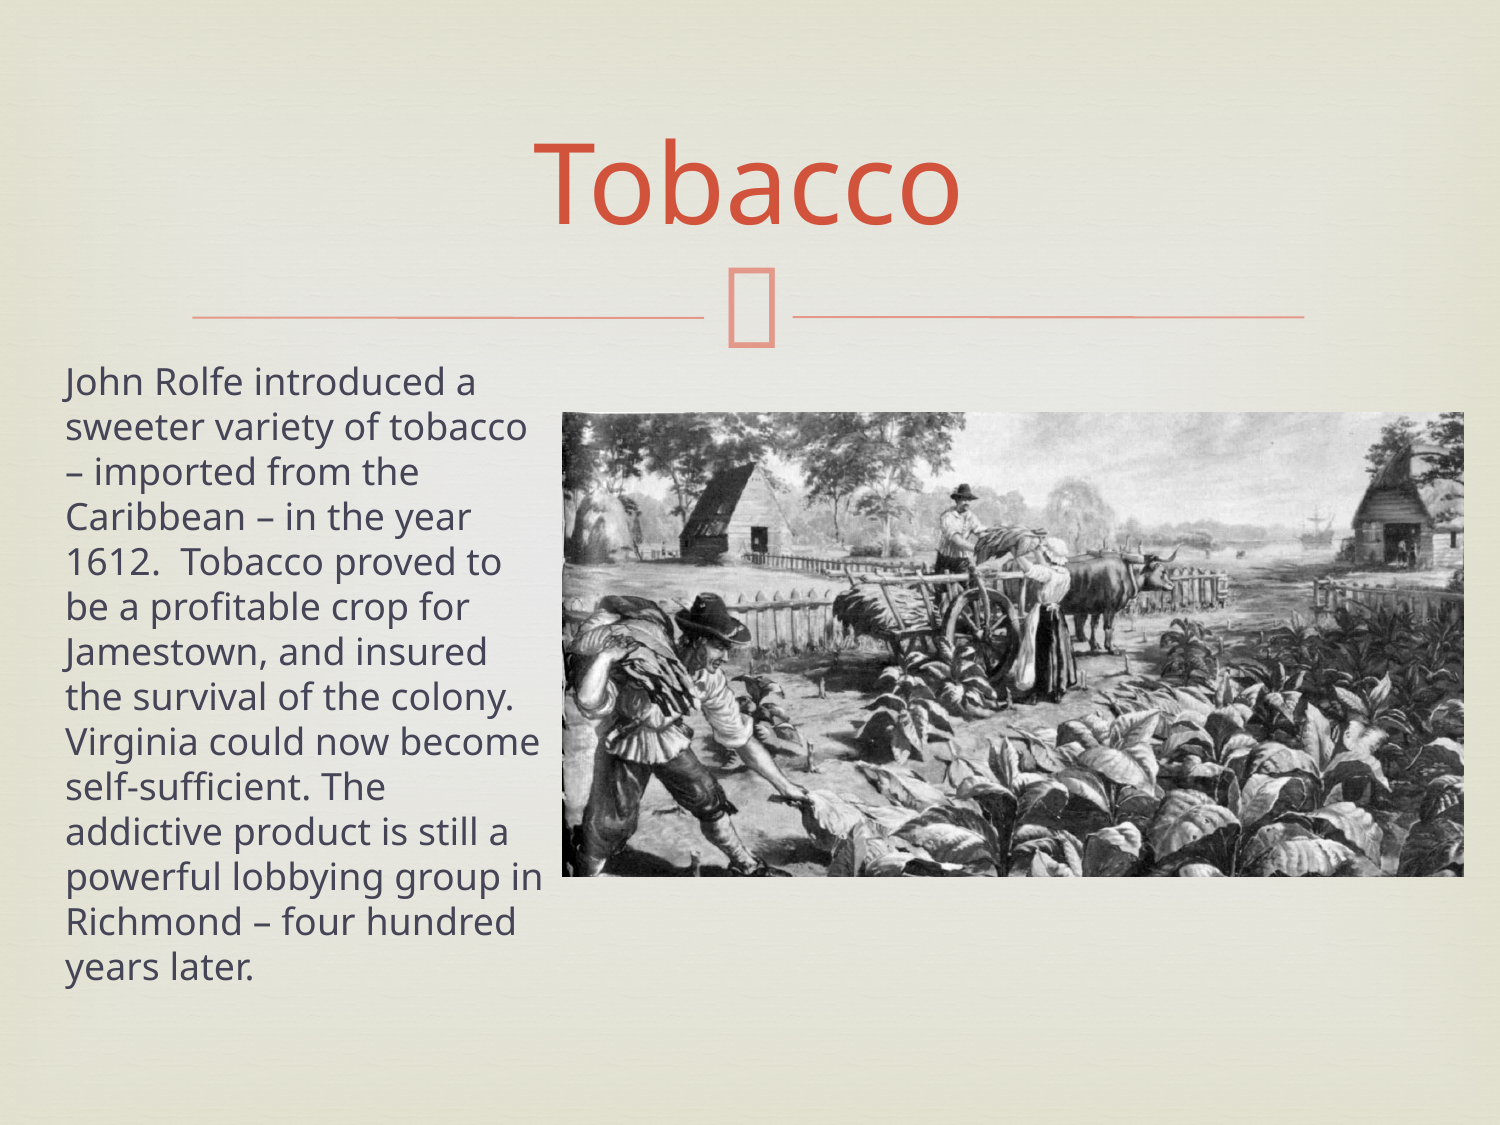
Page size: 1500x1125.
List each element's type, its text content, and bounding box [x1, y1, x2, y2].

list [561, 411, 1465, 878]
list John Rolfe introduced a sweeter variety of tobacco – imported from the Caribbean – in the year 1612. Tobacco proved to be a profitable crop for Jamestown, and insured the survival of the colony. Virginia could now become self-sufficient. The addictive product is still a powerful lobbying group in Richmond – four hundred years later. [50, 350, 563, 1004]
title Tobacco [112, 93, 1386, 267]
